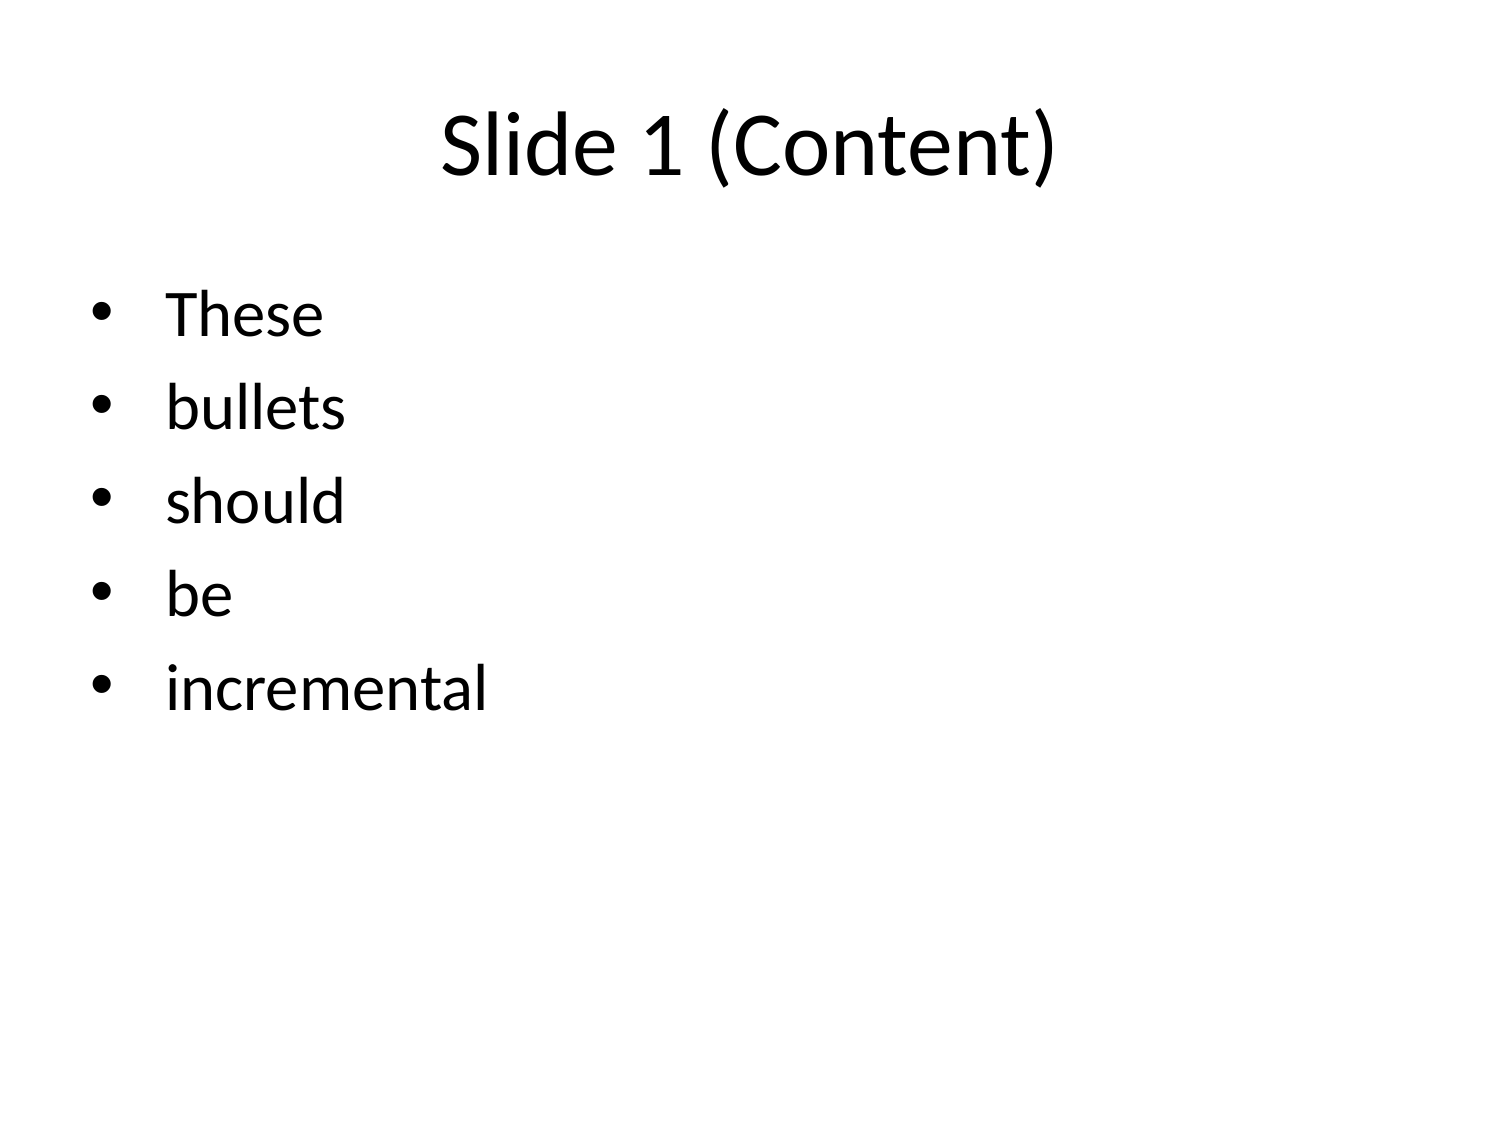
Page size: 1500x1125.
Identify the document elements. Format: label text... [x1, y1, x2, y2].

title Slide 1 (Content) [75, 45, 1425, 233]
list These bullets should be incremental [75, 262, 1425, 1005]
